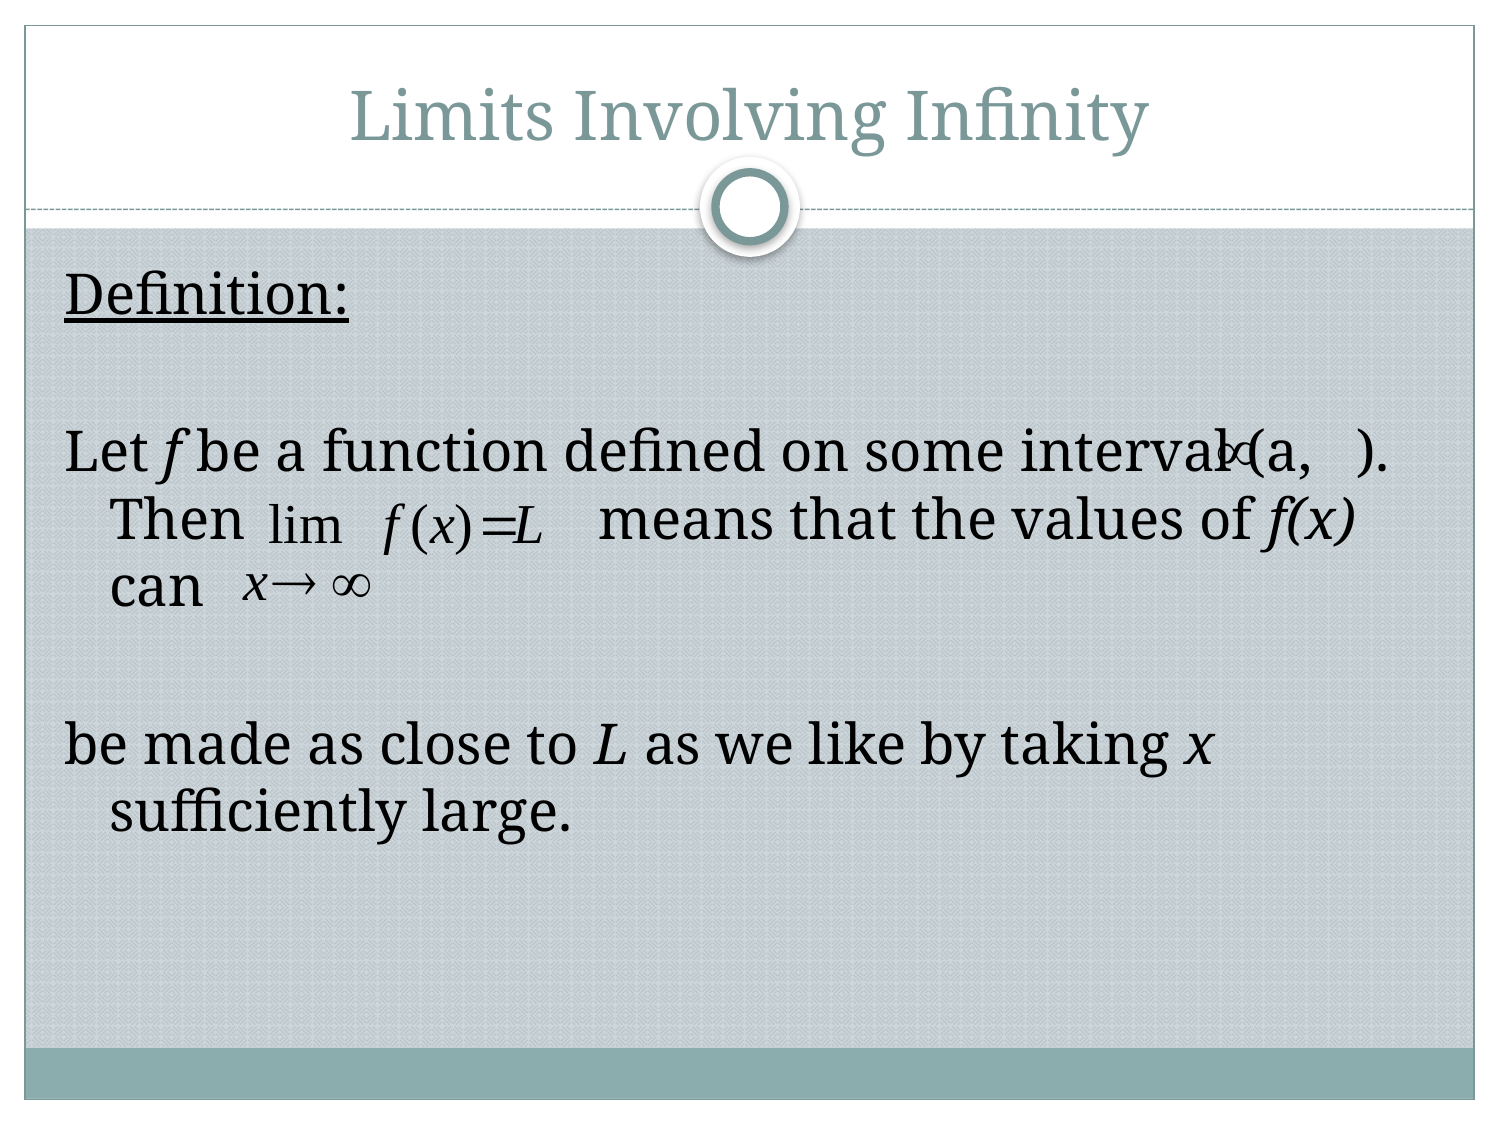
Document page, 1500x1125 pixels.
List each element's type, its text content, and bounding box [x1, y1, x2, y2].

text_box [237, 499, 551, 607]
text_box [1212, 437, 1259, 471]
title Limits Involving Infinity [49, 37, 1450, 162]
list Definition: Let f be a function defined on some interval (a, ). Then means that the values of f(x) can be made as close to L as we like by taking x sufficiently large. [49, 250, 1445, 1001]
